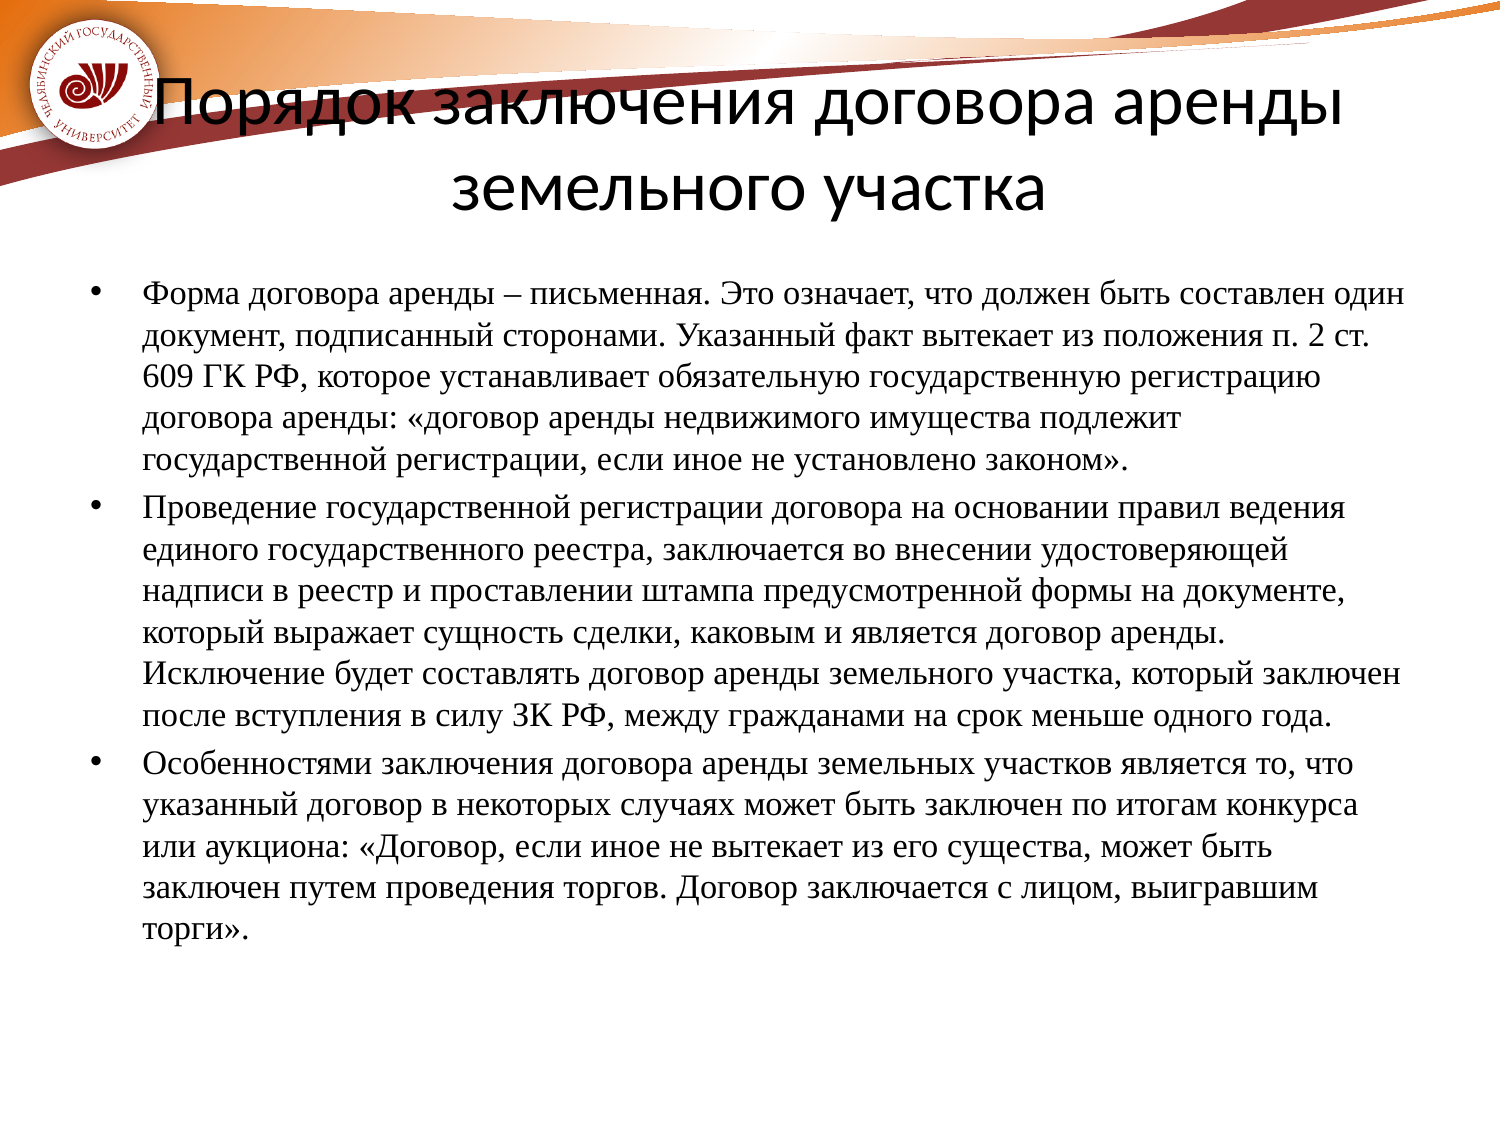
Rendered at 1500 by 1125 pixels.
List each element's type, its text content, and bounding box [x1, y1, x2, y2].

list Форма договора аренды – письменная. Это означает, что должен быть составлен один документ, подписанный сторонами. Указанный факт вытекает из положения п. 2 ст. 609 ГК РФ, которое устанавливает обязательную государственную регистрацию договора аренды: «договор аренды недвижимого имущества подлежит государственной регистрации, если иное не установлено законом». Проведение государственной регистрации договора на основании правил ведения единого государственного реестра, заключается во внесении удостоверяющей надписи в реестр и проставлении штампа предусмотренной формы на документе, который выражает сущность сделки, каковым и является договор аренды. Исключение будет составлять договор аренды земельного участка, который заключен после вступления в силу ЗК РФ, между гражданами на срок меньше одного года. Особенностями заключения договора аренды земельных участков является то, что указанный договор в некоторых случаях может быть заключен по итогам конкурса или аукциона: «Договор, если иное не вытекает из его существа, может быть заключен путем проведения торгов. Договор заключается с лицом, выигравшим торги». [75, 262, 1425, 1005]
title Порядок заключения договора аренды земельного участка [75, 45, 1425, 233]
picture [29, 19, 160, 149]
